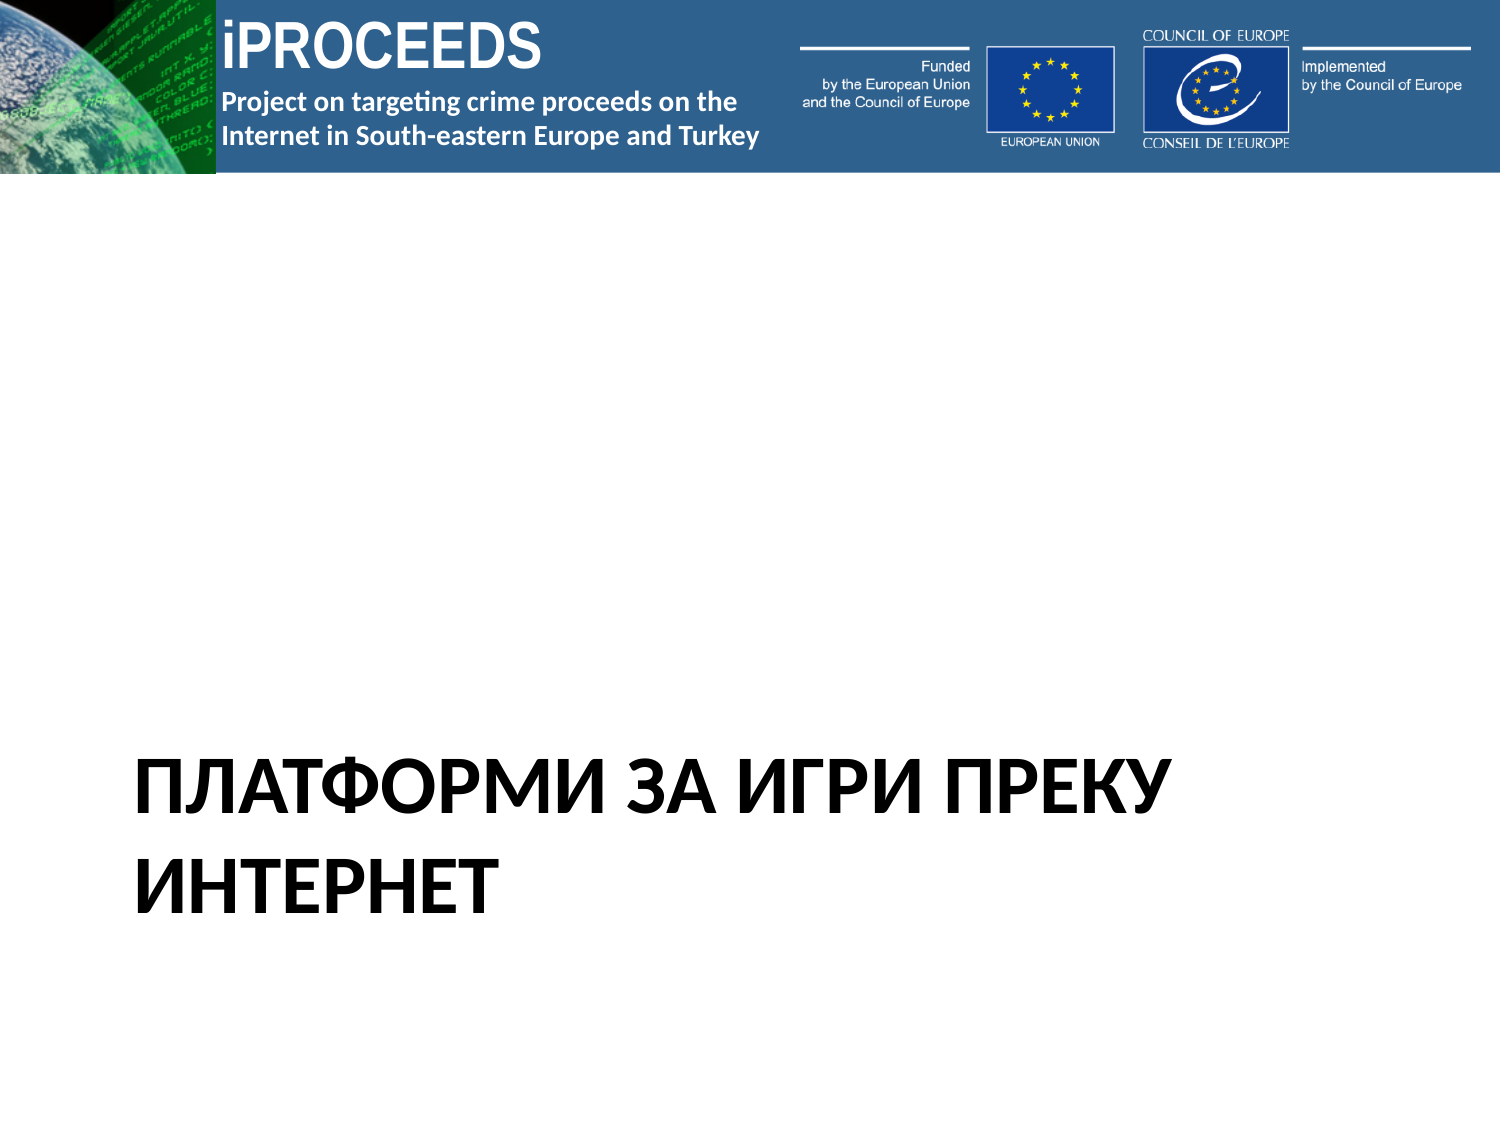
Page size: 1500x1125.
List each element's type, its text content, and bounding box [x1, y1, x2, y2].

title Платформи за игри преку интернет [118, 722, 1394, 947]
picture [800, 30, 1471, 148]
picture [0, 0, 216, 174]
